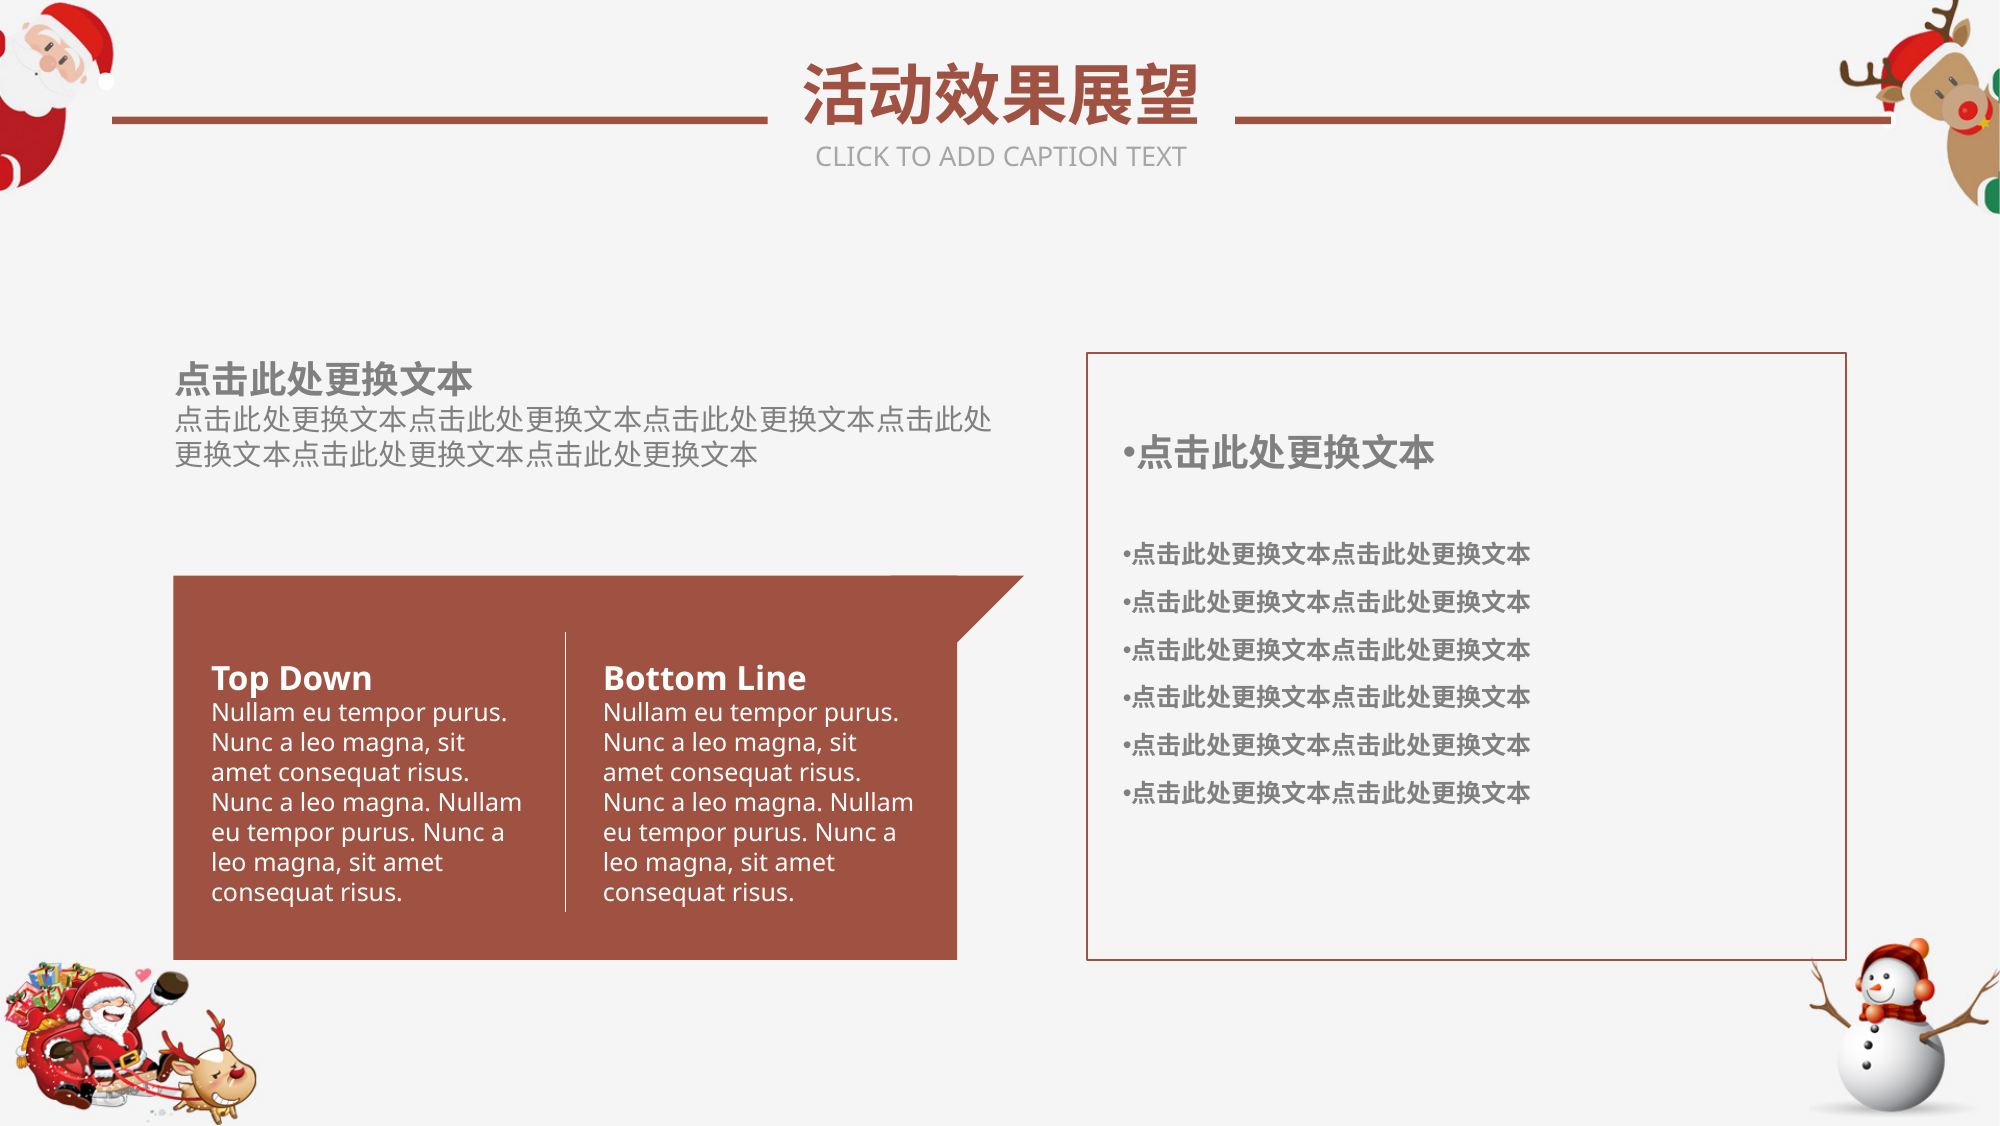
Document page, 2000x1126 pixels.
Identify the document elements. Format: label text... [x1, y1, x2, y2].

text_box 点击此处更换文本 [1108, 426, 1818, 482]
picture [0, 0, 2000, 1126]
text_box [1086, 353, 1846, 961]
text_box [112, 52, 1891, 173]
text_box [166, 352, 1024, 961]
text_box 点击此处更换文本点击此处更换文本 点击此处更换文本点击此处更换文本 点击此处更换文本点击此处更换文本 点击此处更换文本点击此处更换文本 点击此处更换文本点击此处更换文本 点击此处更换文本点击此处更换文本 [1108, 534, 1818, 816]
